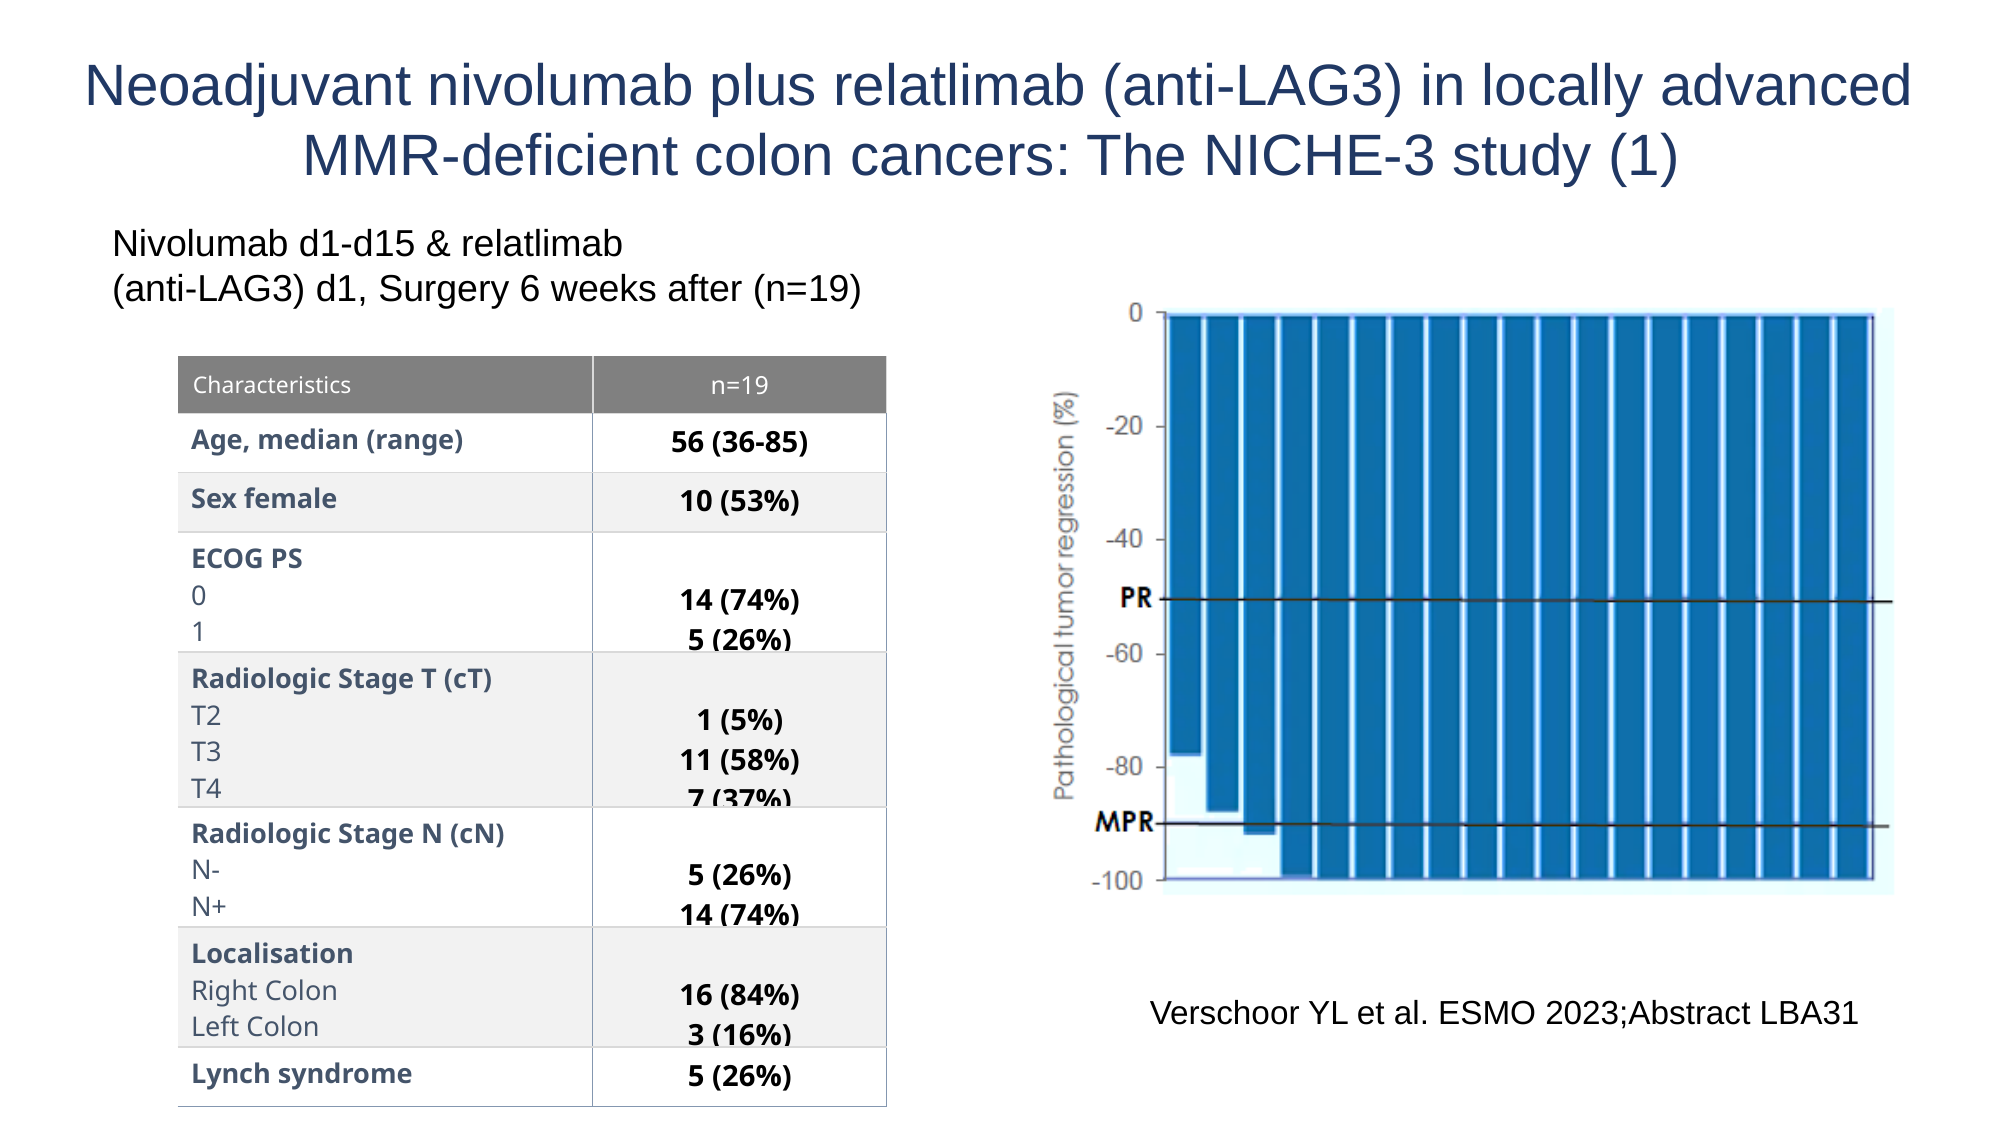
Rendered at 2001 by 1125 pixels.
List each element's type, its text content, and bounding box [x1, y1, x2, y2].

table_cell ECOG PS 0 1 [178, 533, 592, 651]
text_box Neoadjuvant nivolumab plus relatlimab (anti-LAG3) in locally advanced MMR-deficient colon cancers: The NICHE-3 study (1) [48, 39, 1952, 195]
table_cell Radiologic Stage T (cT) T2 T3 T4 [178, 653, 592, 806]
table_cell 56 (36-85) [593, 414, 886, 472]
table_cell Localisation Right Colon Left Colon [178, 928, 592, 1046]
table_cell Sex female [178, 473, 592, 531]
text_box Nivolumab d1-d15 & relatlimab (anti-LAG3) d1, Surgery 6 weeks after (n=19) [97, 211, 1677, 317]
table_cell 5 (26%) 14 (74%) [593, 808, 886, 926]
table_header Characteristics [178, 356, 592, 413]
table_cell Radiologic Stage N (cN) N- N+ [178, 808, 592, 926]
table_header n=19 [594, 356, 886, 413]
table_cell Age, median (range) [178, 414, 592, 472]
text_box Verschoor YL et al. ESMO 2023;Abstract LBA31 [1135, 983, 2000, 1124]
picture [999, 274, 1903, 914]
table_cell 5 (26%) [593, 1048, 886, 1106]
table_cell 10 (53%) [593, 473, 886, 531]
table_cell 1 (5%) 11 (58%) 7 (37%) [593, 653, 886, 806]
table_cell 16 (84%) 3 (16%) [593, 928, 886, 1046]
table_cell 14 (74%) 5 (26%) [593, 533, 886, 651]
table_cell Lynch syndrome [178, 1048, 592, 1106]
